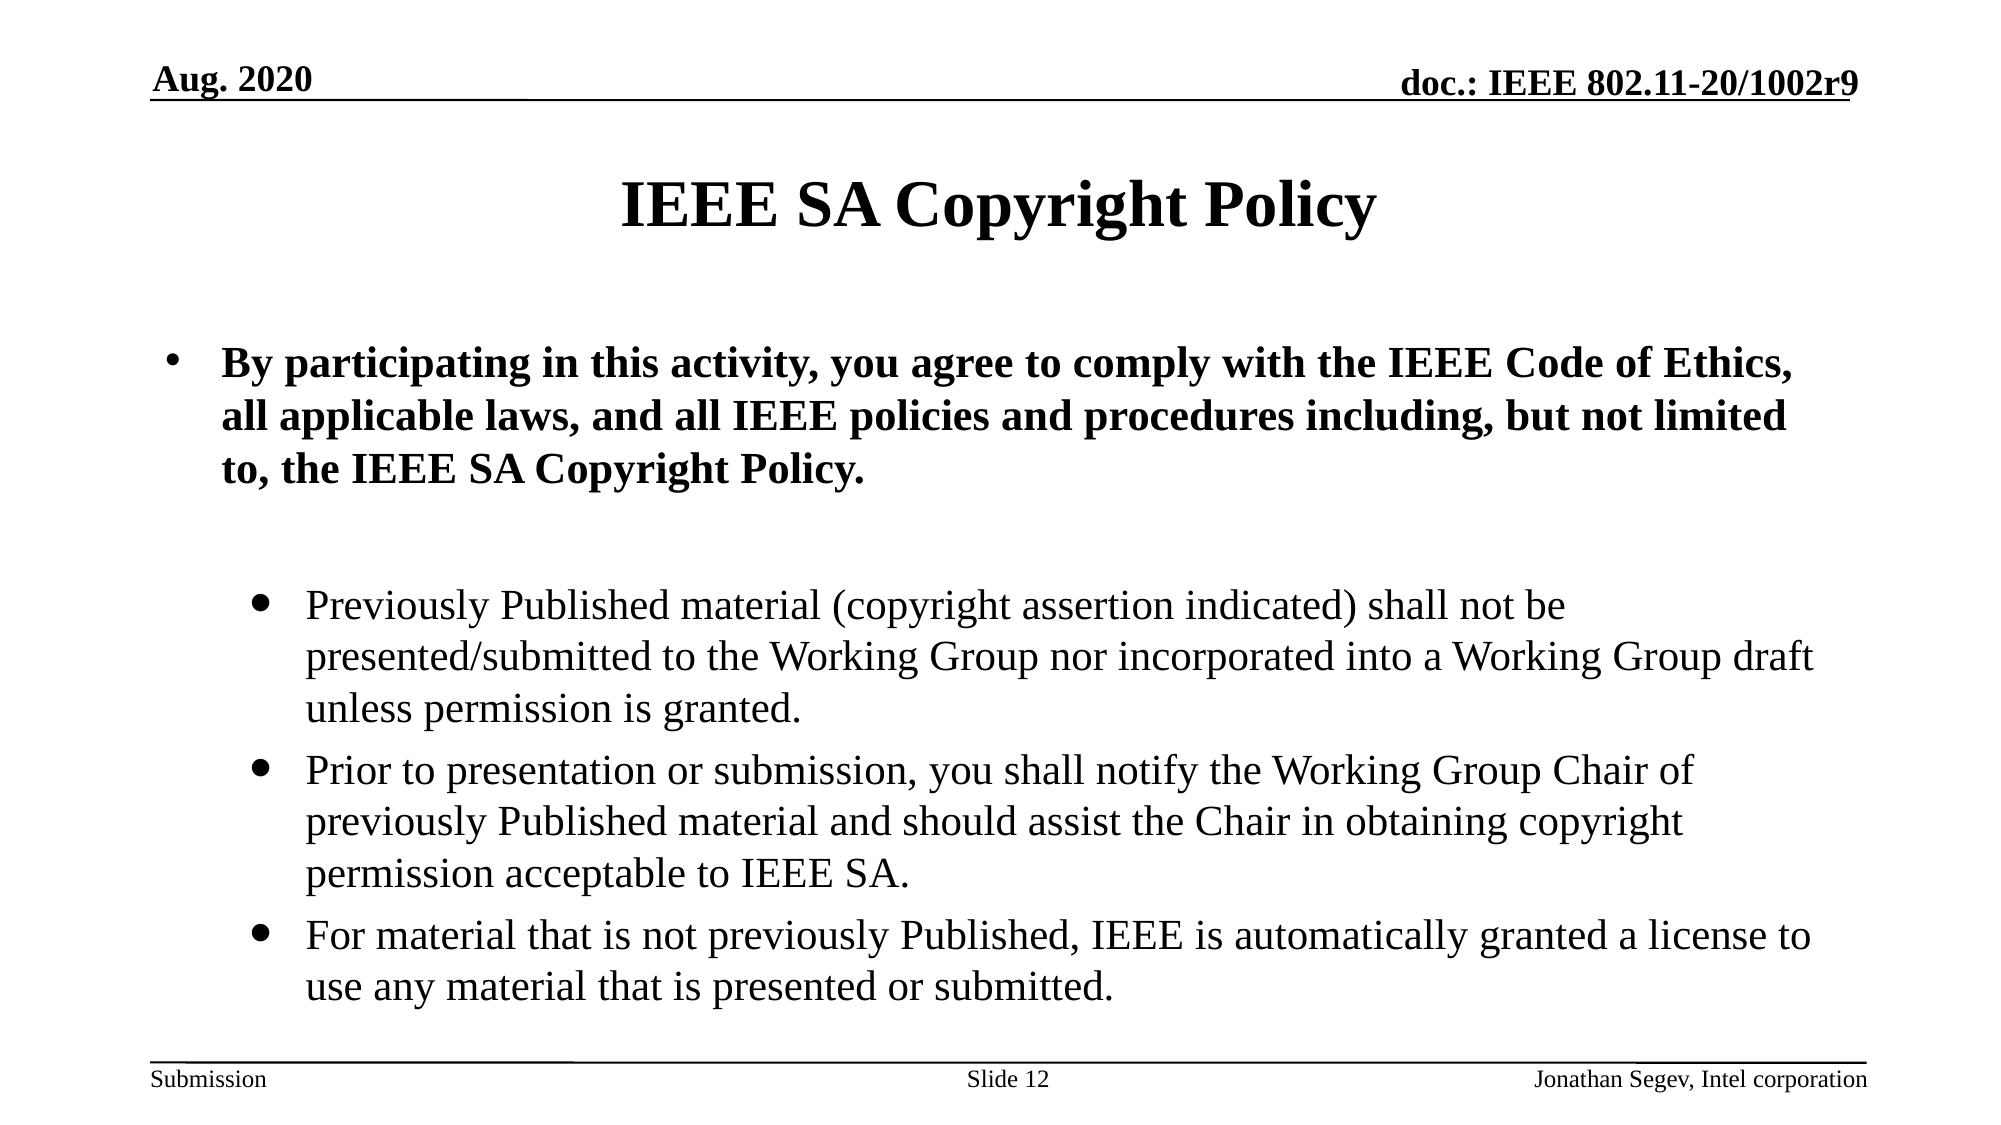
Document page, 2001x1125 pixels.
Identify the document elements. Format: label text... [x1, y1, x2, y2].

list By participating in this activity, you agree to comply with the IEEE Code of Ethics, all applicable laws, and all IEEE policies and procedures including, but not limited to, the IEEE SA Copyright Policy. Previously Published material (copyright assertion indicated) shall not be presented/submitted to the Working Group nor incorporated into a Working Group draft unless permission is granted. Prior to presentation or submission, you shall notify the Working Group Chair of previously Published material and should assist the Chair in obtaining copyright permission acceptable to IEEE SA. For material that is not previously Published, IEEE is automatically granted a license to use any material that is presented or submitted. [149, 324, 1850, 1000]
title IEEE SA Copyright Policy [149, 112, 1850, 288]
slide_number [152, 54, 563, 100]
footer Jonathan Segev, Intel corporation [1171, 1061, 1869, 1093]
slide_number Slide 12 [950, 1061, 1067, 1123]
